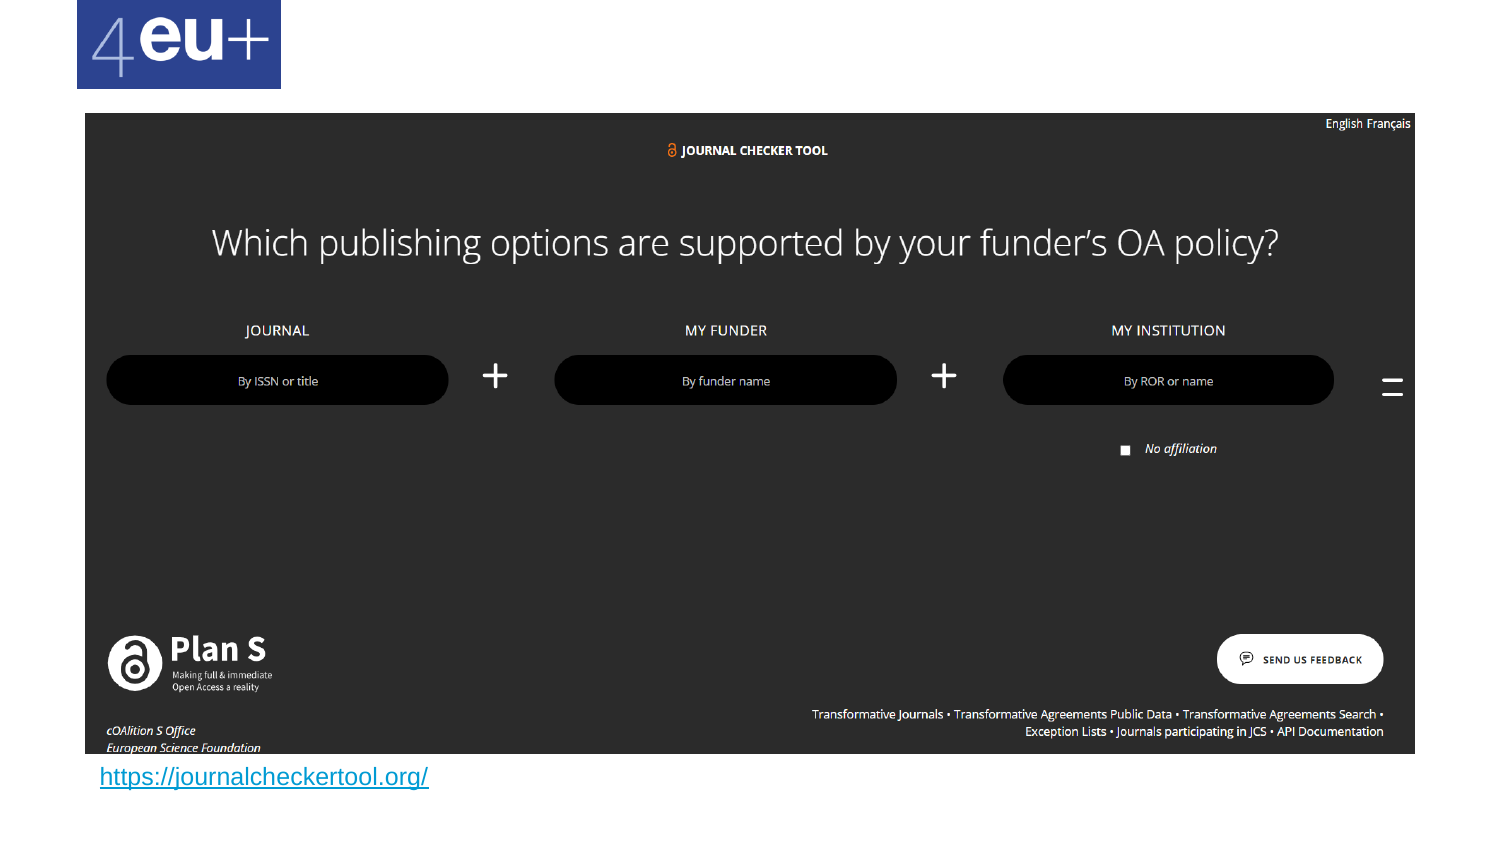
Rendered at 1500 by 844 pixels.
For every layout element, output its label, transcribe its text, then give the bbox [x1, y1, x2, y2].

text_box https://journalcheckertool.org/ [84, 761, 1073, 799]
picture [84, 113, 1416, 754]
picture [77, 0, 281, 89]
